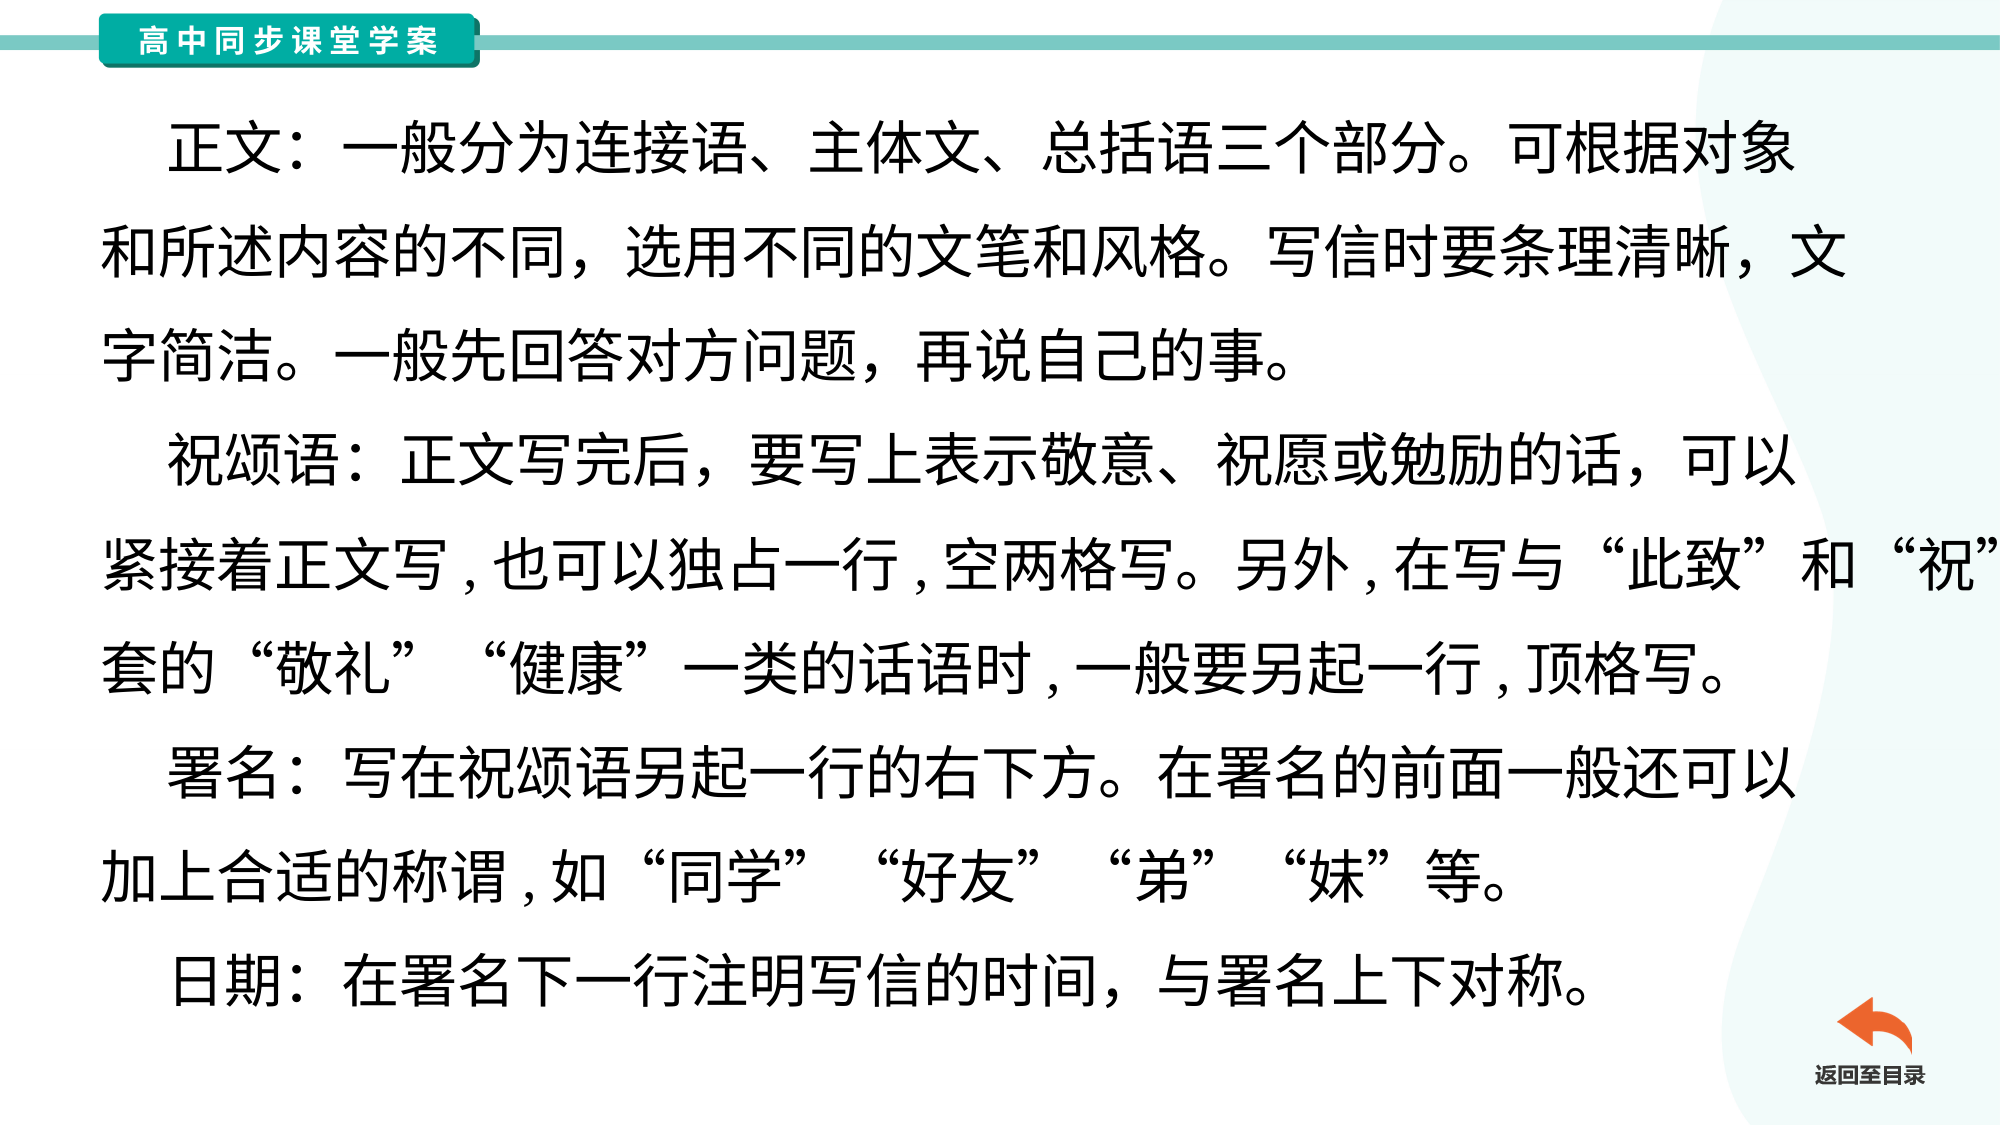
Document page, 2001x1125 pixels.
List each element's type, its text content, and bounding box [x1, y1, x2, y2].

picture [0, 0, 2000, 1125]
text_box 正文：一般分为连接语、主体文、总括语三个部分。可根据对象 和所述内容的不同，选用不同的文笔和风格。写信时要条理清晰，文 字简洁。一般先回答对方问题，再说自己的事。 祝颂语：正文写完后，要写上表示敬意、祝愿或勉励的话，可以 紧接着正文写,也可以独占一行,空两格写。另外,在写与“此致”和“祝”配 套的“敬礼”“健康”一类的话语时,一般要另起一行,顶格写。 署名：写在祝颂语另起一行的右下方。在署名的前面一般还可以 加上合适的称谓,如“同学”“好友”“弟”“妹”等。 日期：在署名下一行注明写信的时间，与署名上下对称。 [100, 76, 1899, 1015]
